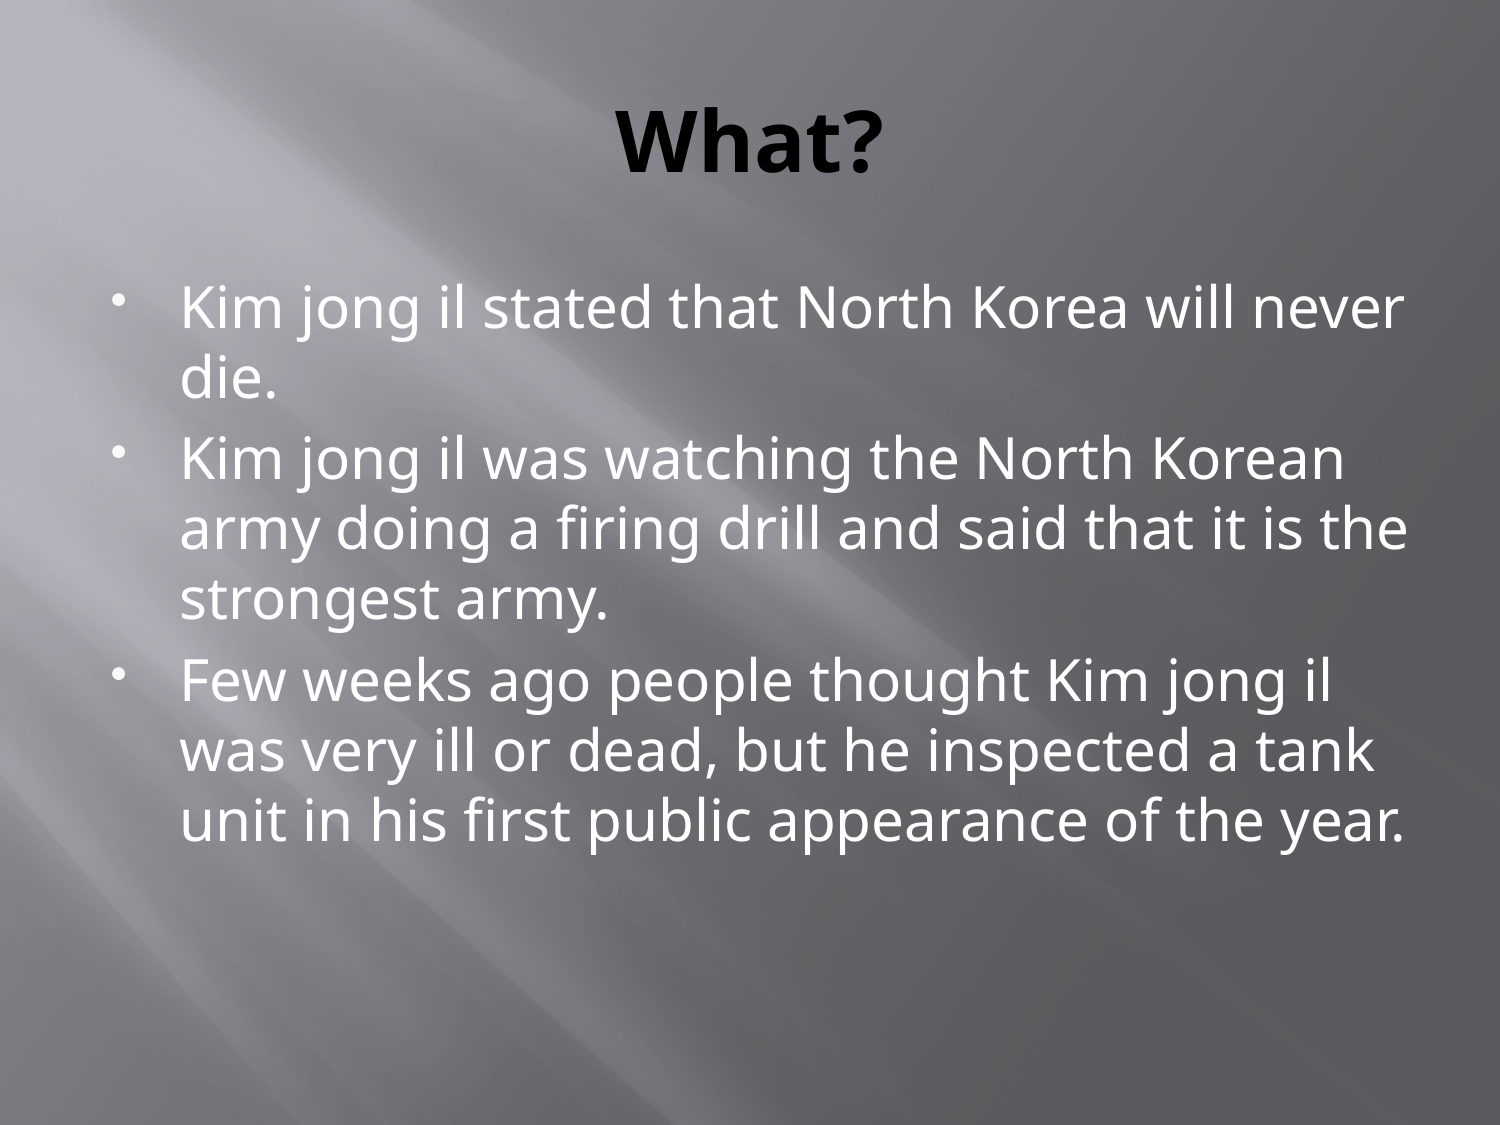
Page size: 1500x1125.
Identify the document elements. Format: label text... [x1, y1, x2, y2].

list Kim jong il stated that North Korea will never die. Kim jong il was watching the North Korean army doing a firing drill and said that it is the strongest army. Few weeks ago people thought Kim jong il was very ill or dead, but he inspected a tank unit in his first public appearance of the year. [75, 262, 1425, 1035]
title What? [75, 45, 1425, 233]
